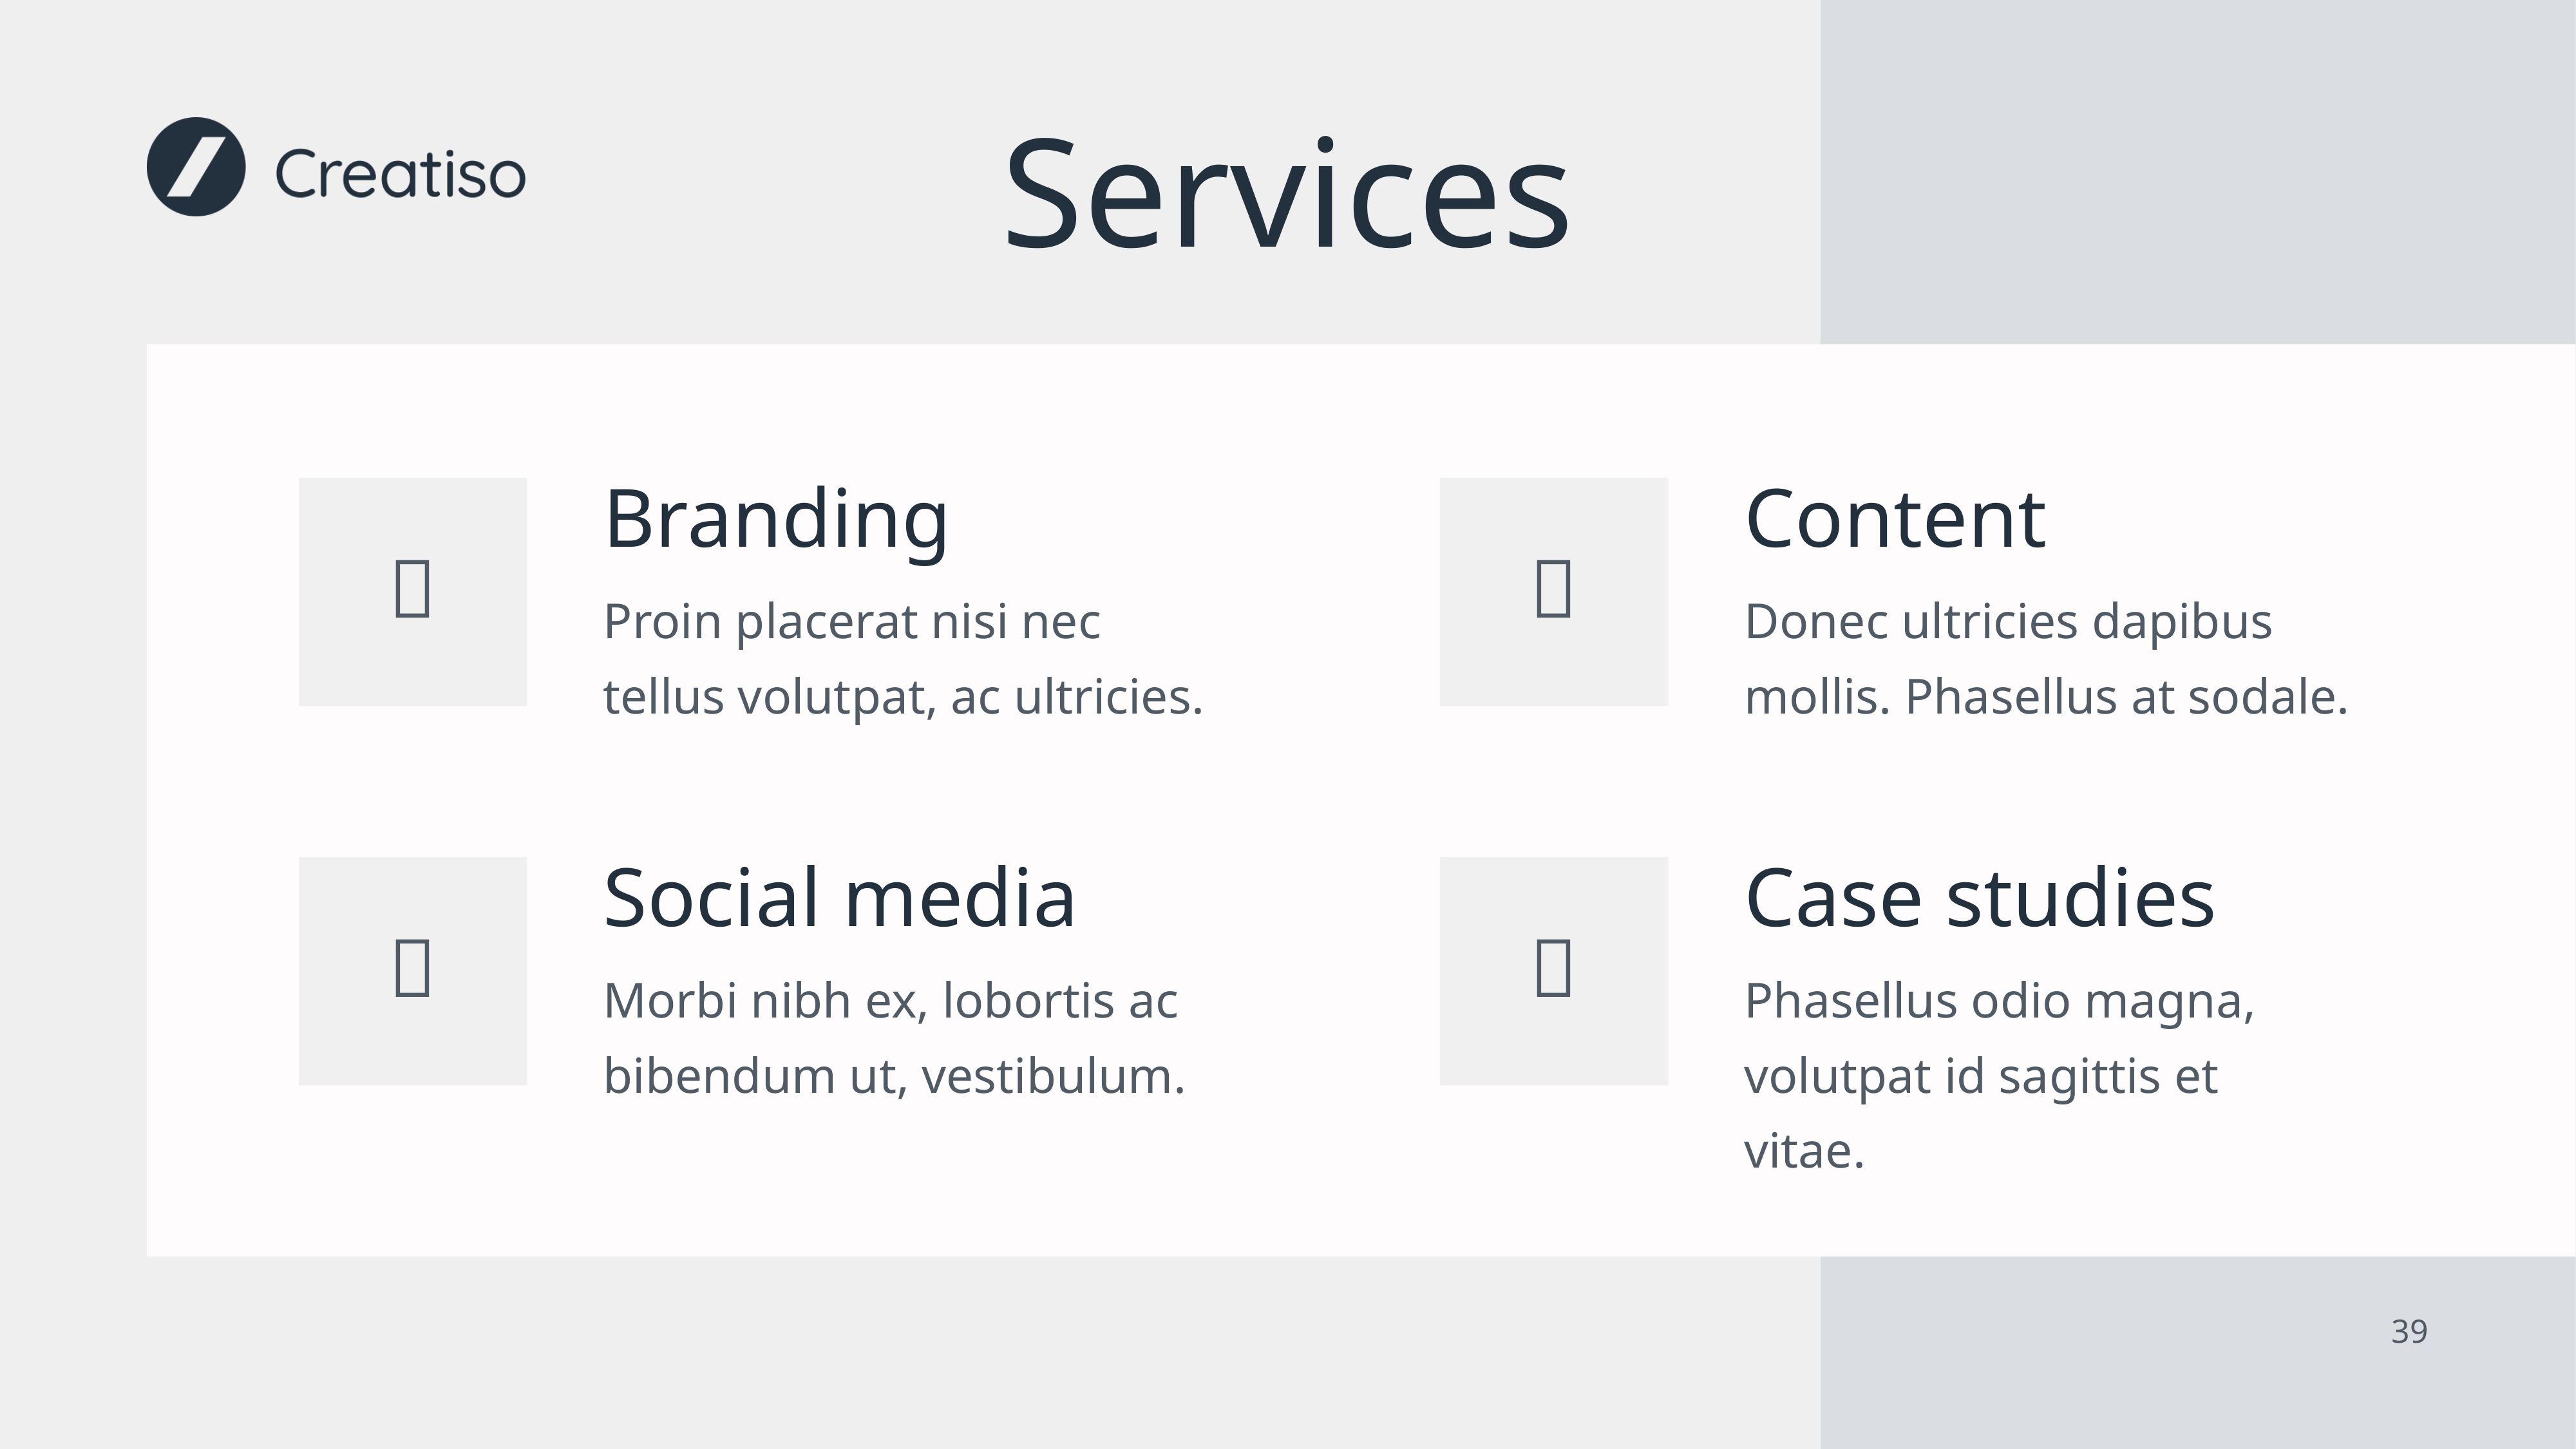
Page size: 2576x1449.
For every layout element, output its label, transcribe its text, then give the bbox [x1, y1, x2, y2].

list Morbi nibh ex, lobortis ac bibendum ut, vestibulum. [603, 952, 1212, 1104]
list  [1439, 477, 1669, 708]
list Services [603, 117, 1973, 286]
list Case studies [1744, 857, 2353, 947]
picture [147, 117, 526, 216]
list  [298, 477, 529, 708]
list Donec ultricies dapibus mollis. Phasellus at sodale. [1744, 573, 2353, 725]
list Phasellus odio magna, volutpat id sagittis et vitae. [1744, 952, 2353, 1104]
text_box [146, 343, 2576, 1257]
list Social media [603, 857, 1212, 947]
list Content [1744, 478, 2353, 566]
list Branding [603, 478, 1212, 566]
list  [298, 856, 529, 1086]
slide_number 39 [2353, 1294, 2467, 1372]
list  [1439, 856, 1669, 1086]
list Proin placerat nisi nec tellus volutpat, ac ultricies. [603, 573, 1212, 725]
